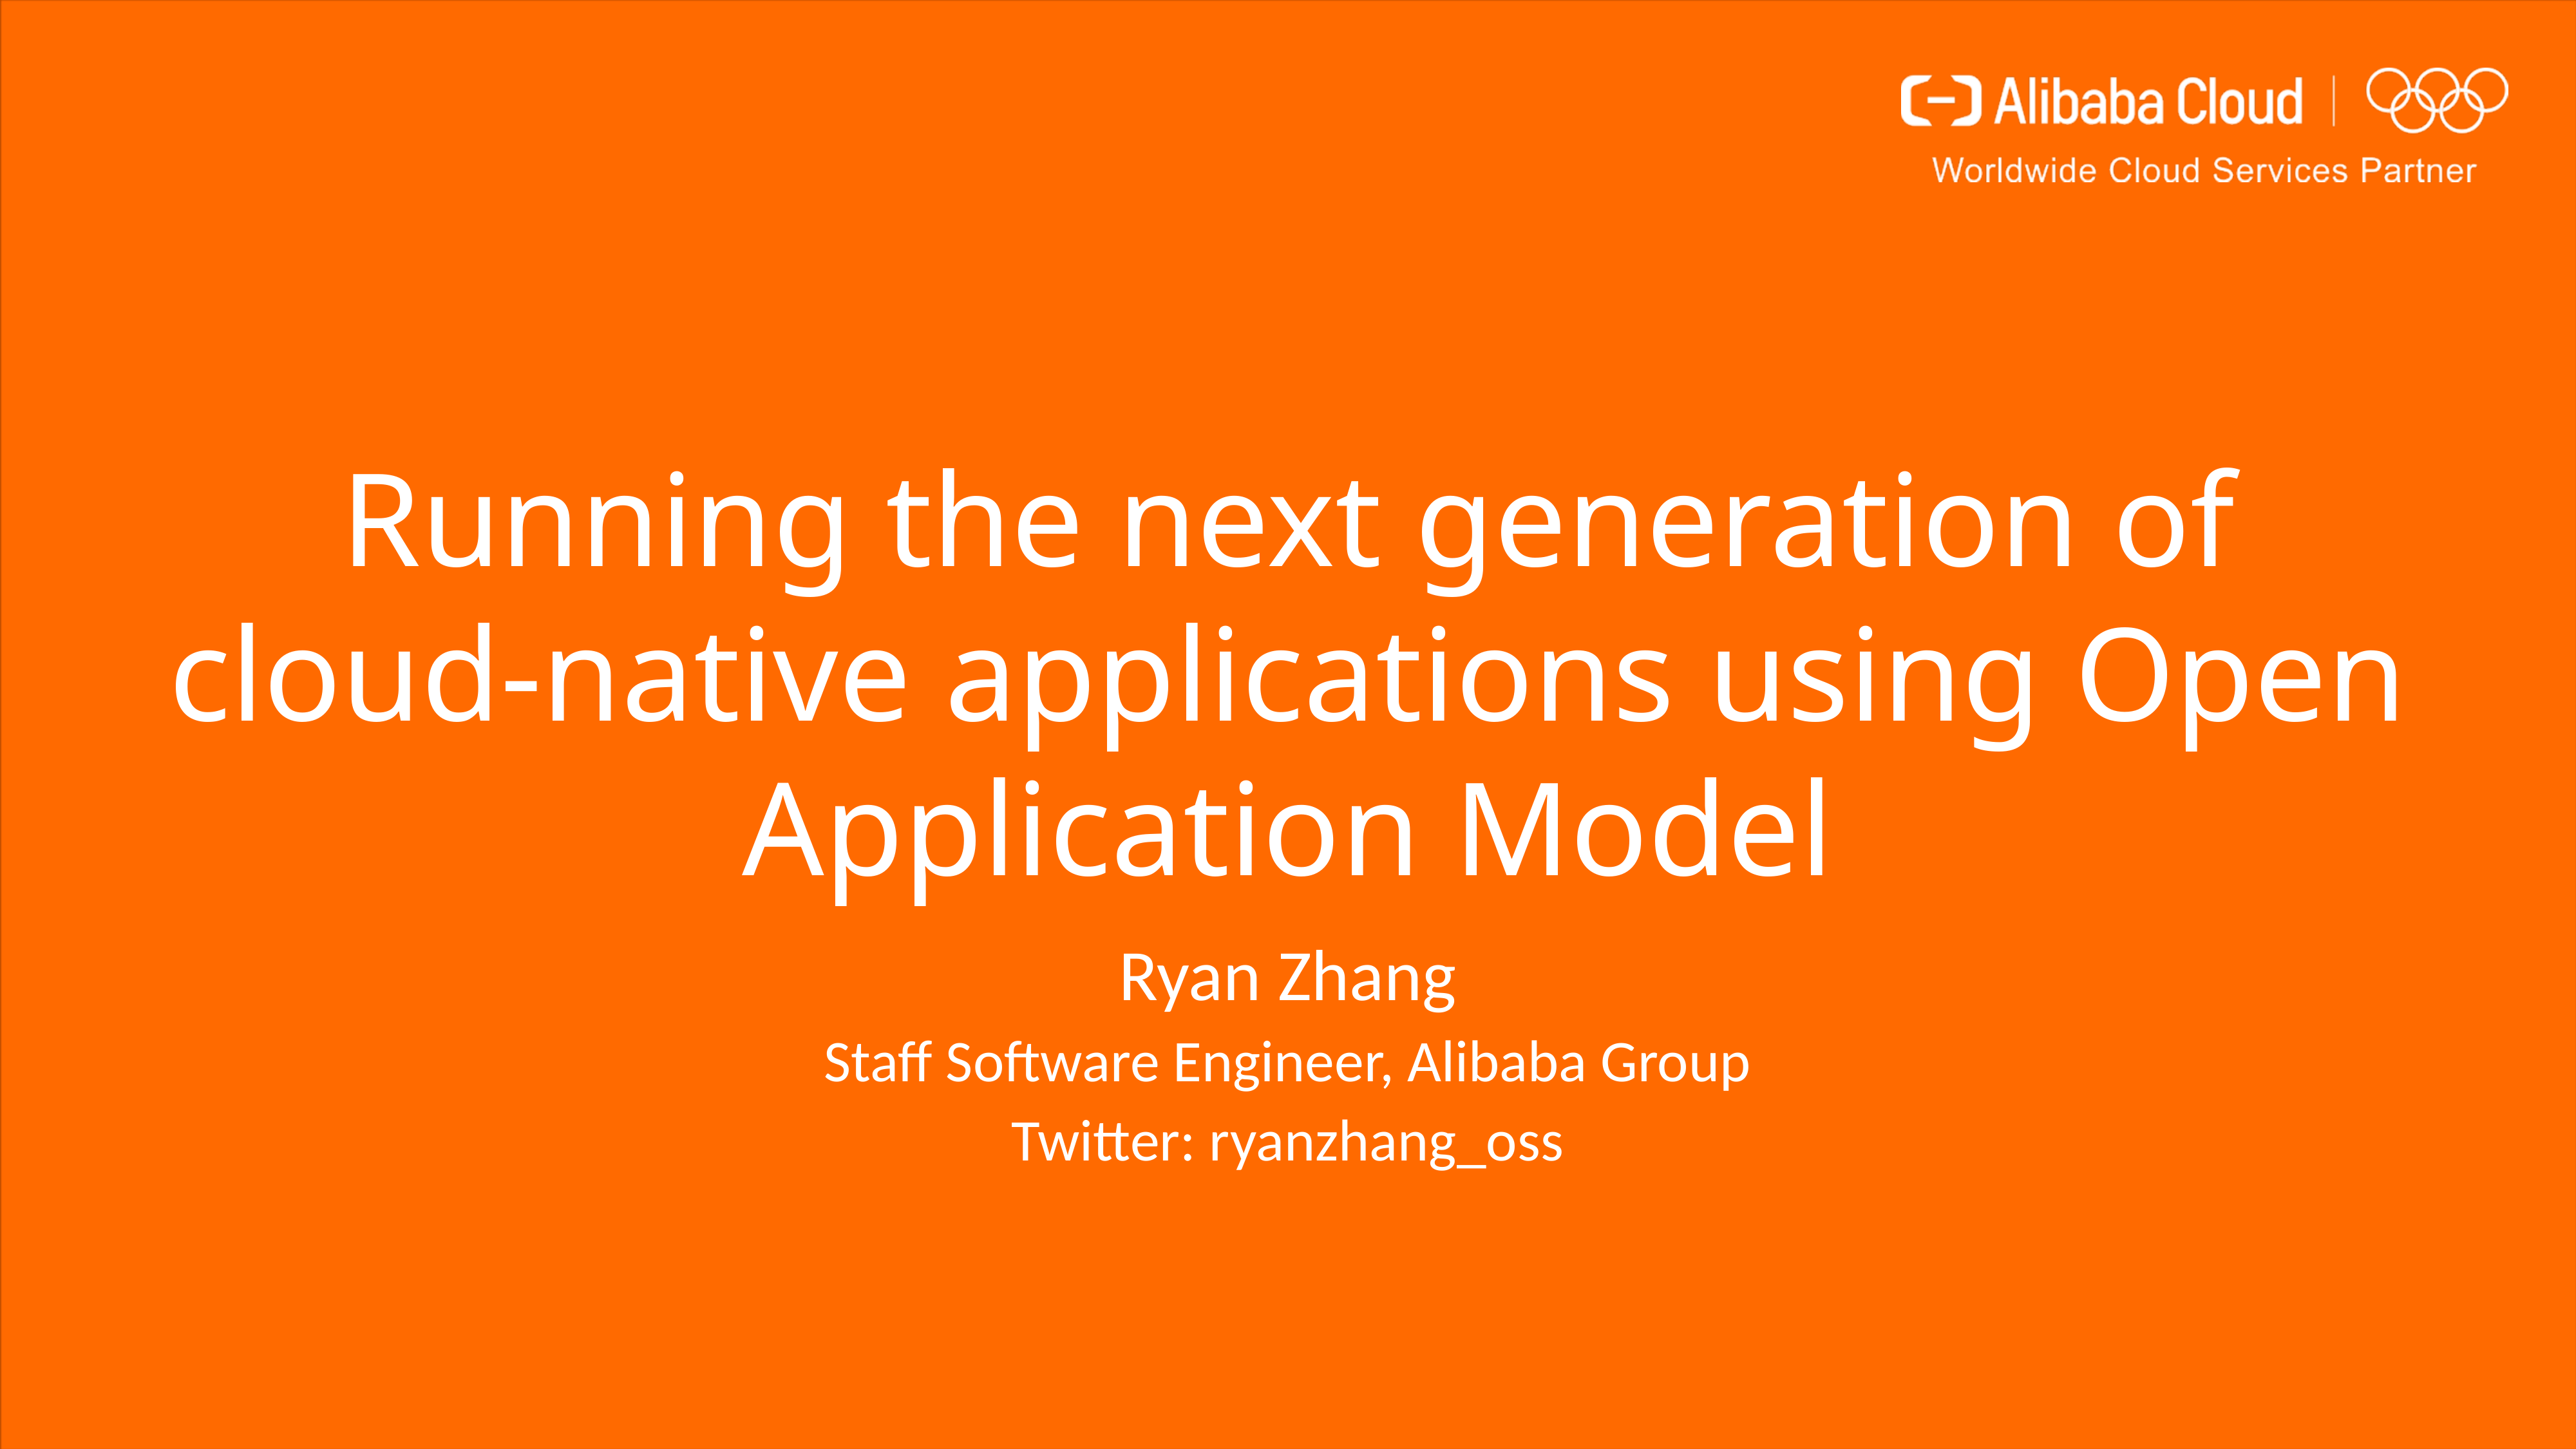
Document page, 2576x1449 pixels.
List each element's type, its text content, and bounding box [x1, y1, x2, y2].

text_box Running the next generation of cloud-native applications using Open Application Model [136, 433, 2440, 907]
text_box Ryan Zhang Staff Software Engineer, Alibaba Group Twitter: ryanzhang_oss [197, 923, 2379, 1177]
picture [1901, 68, 2508, 182]
